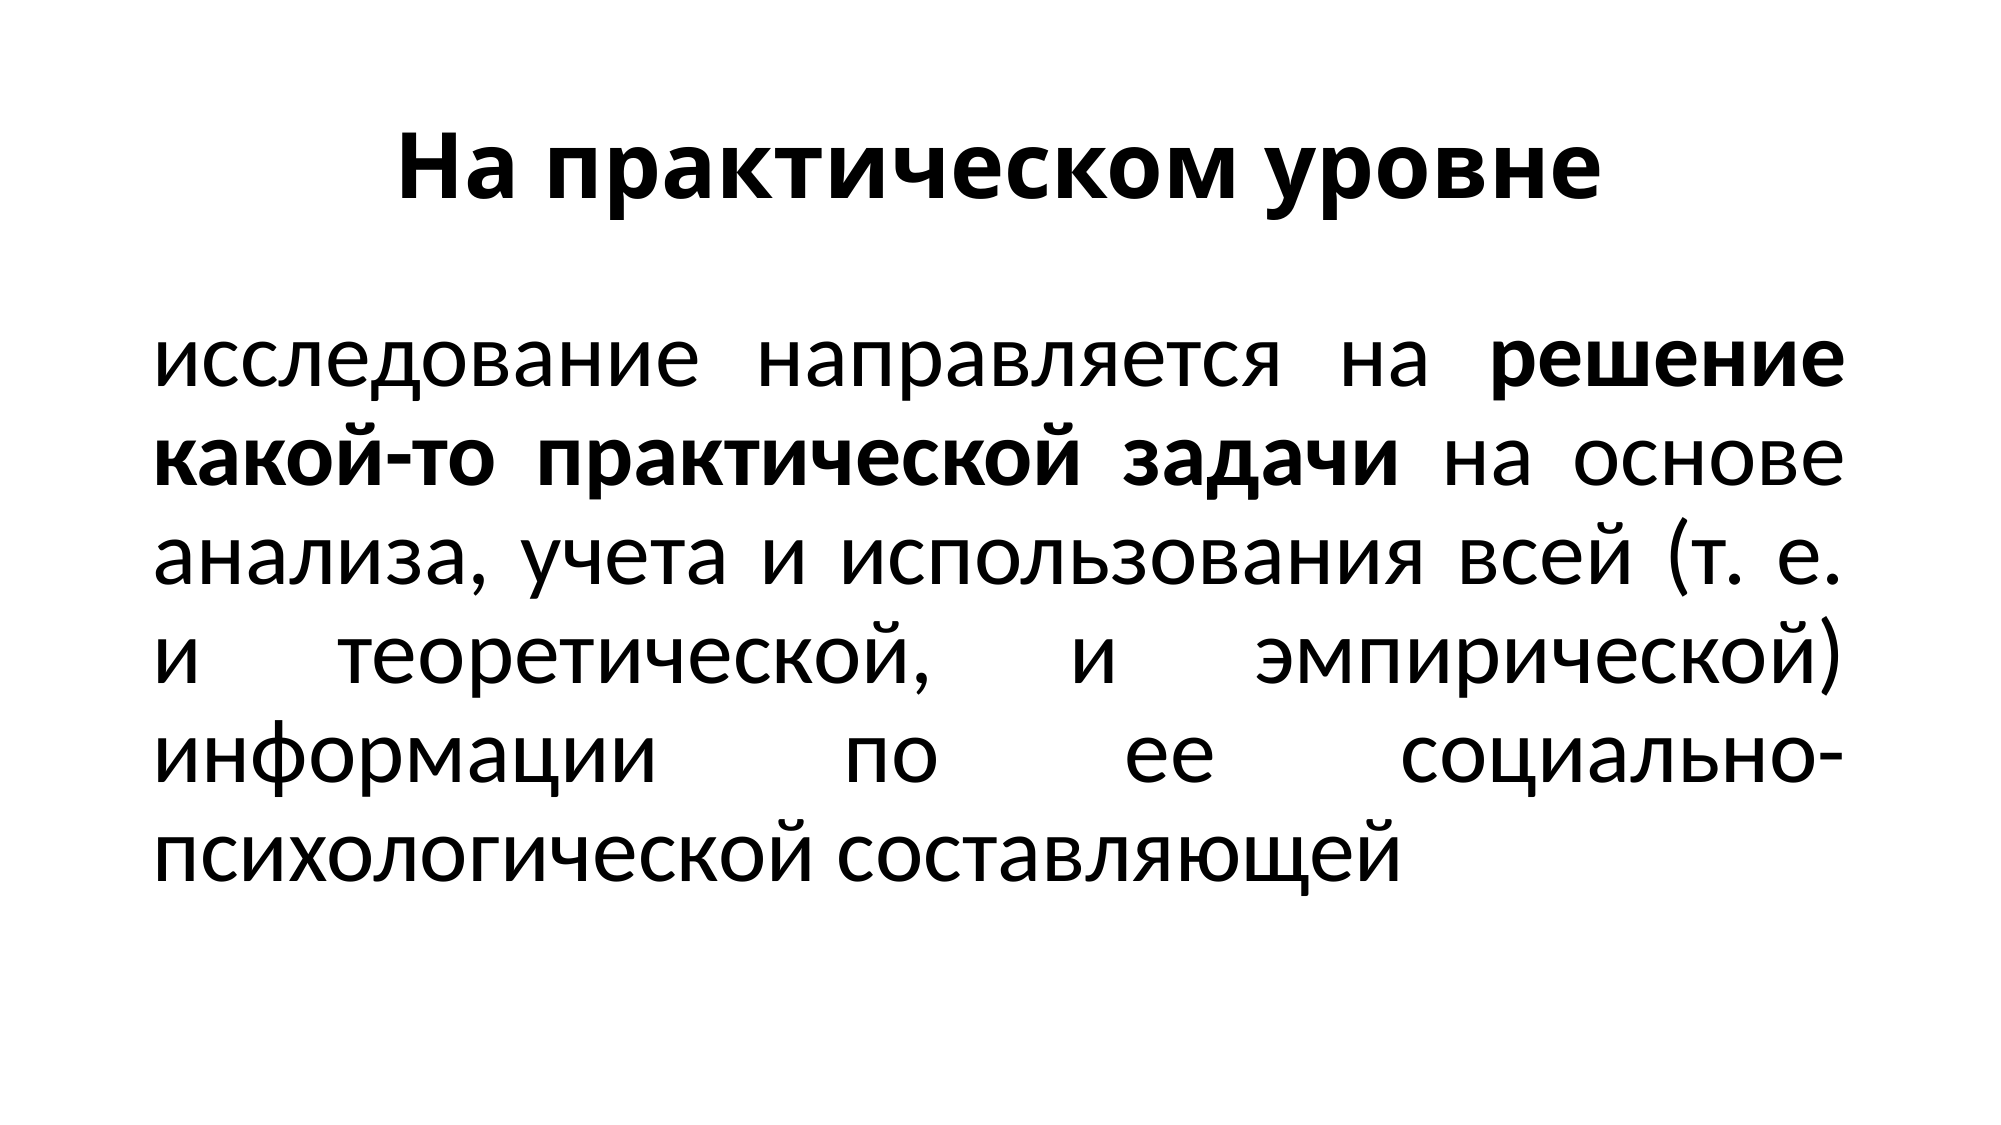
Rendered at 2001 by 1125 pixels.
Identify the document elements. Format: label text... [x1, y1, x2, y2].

title На практическом уровне [137, 59, 1863, 278]
list исследование направляется на решение какой-то практической задачи на основе анализа, учета и использования всей (т. е. и теоретической, и эмпирической) информации по ее социально-психологической составляющей [137, 299, 1863, 1014]
